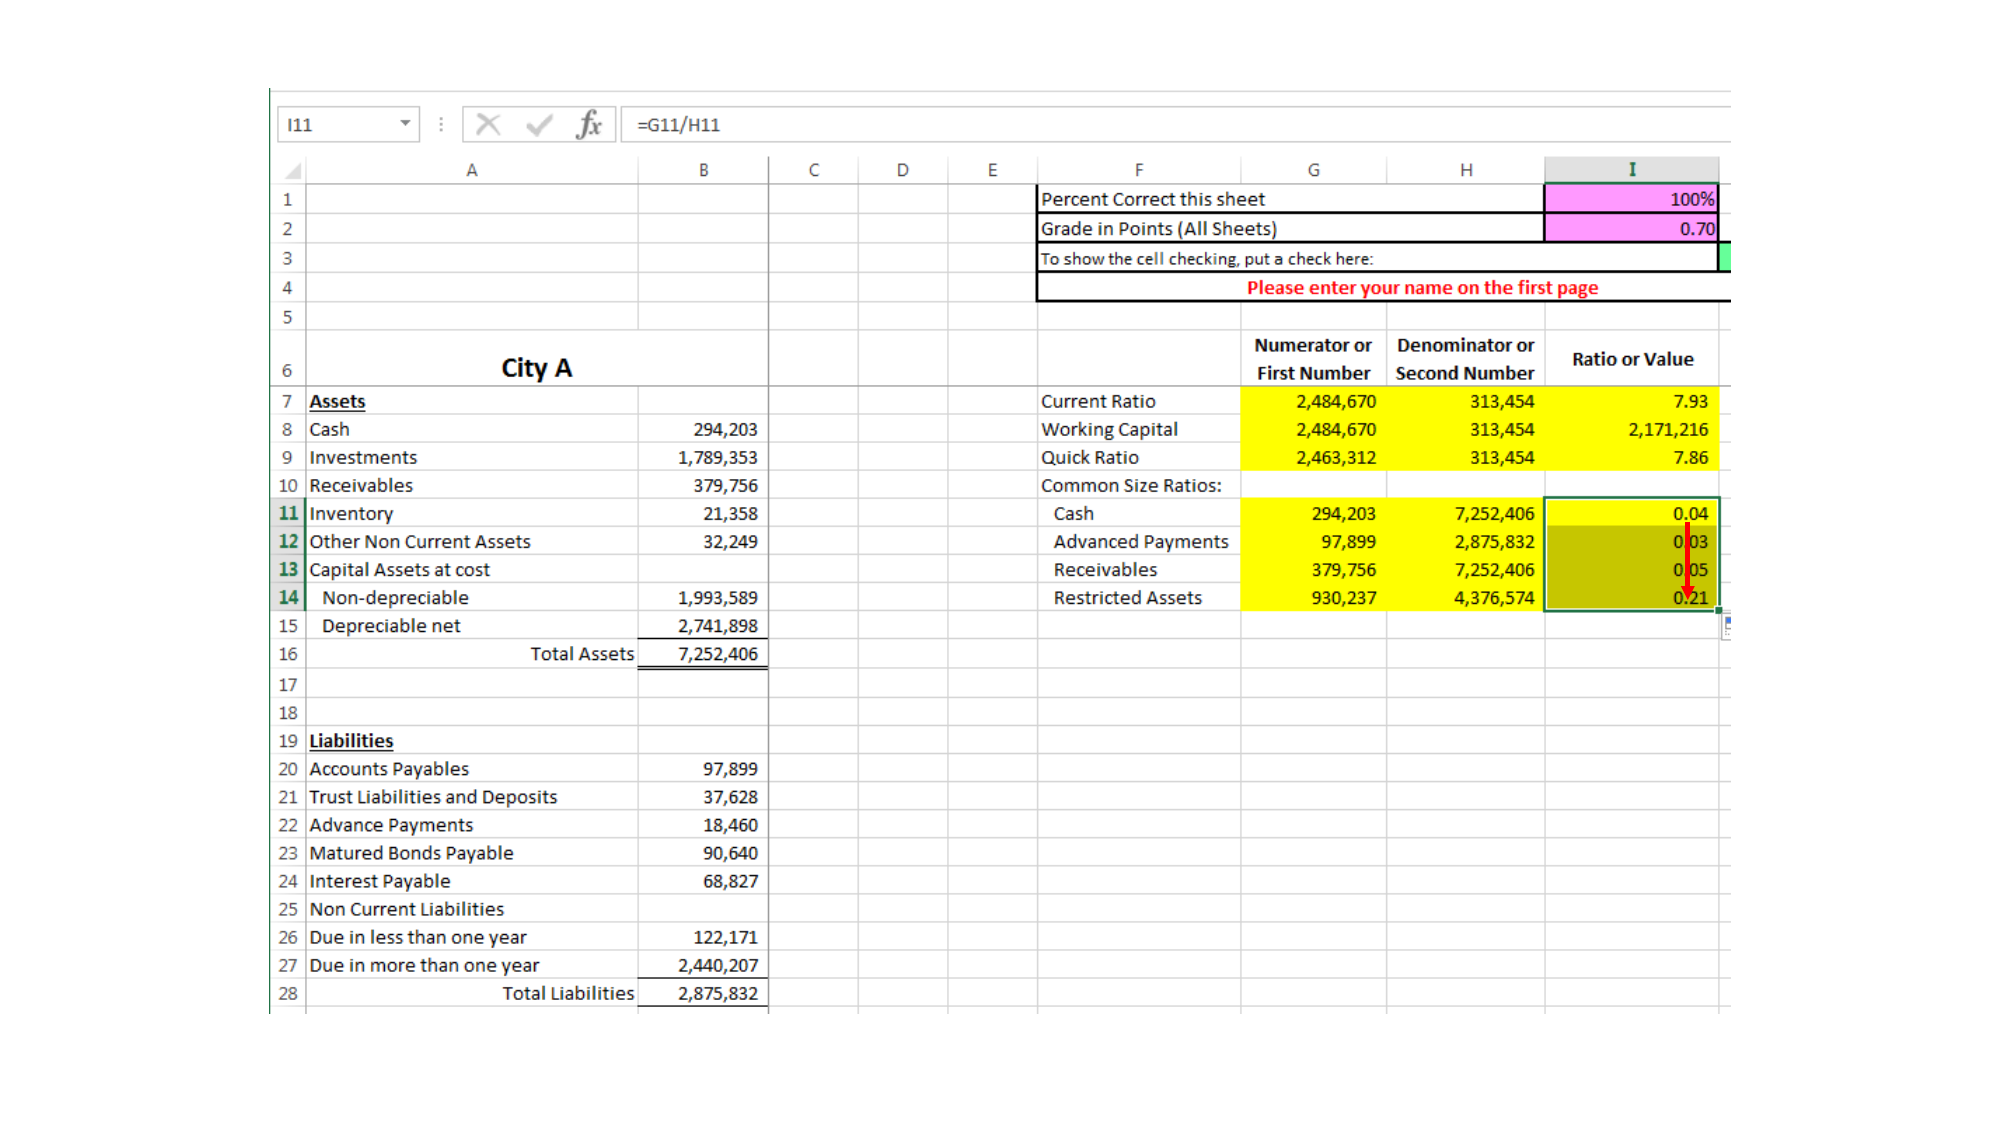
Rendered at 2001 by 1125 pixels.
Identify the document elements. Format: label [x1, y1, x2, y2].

list [269, 88, 1731, 1014]
